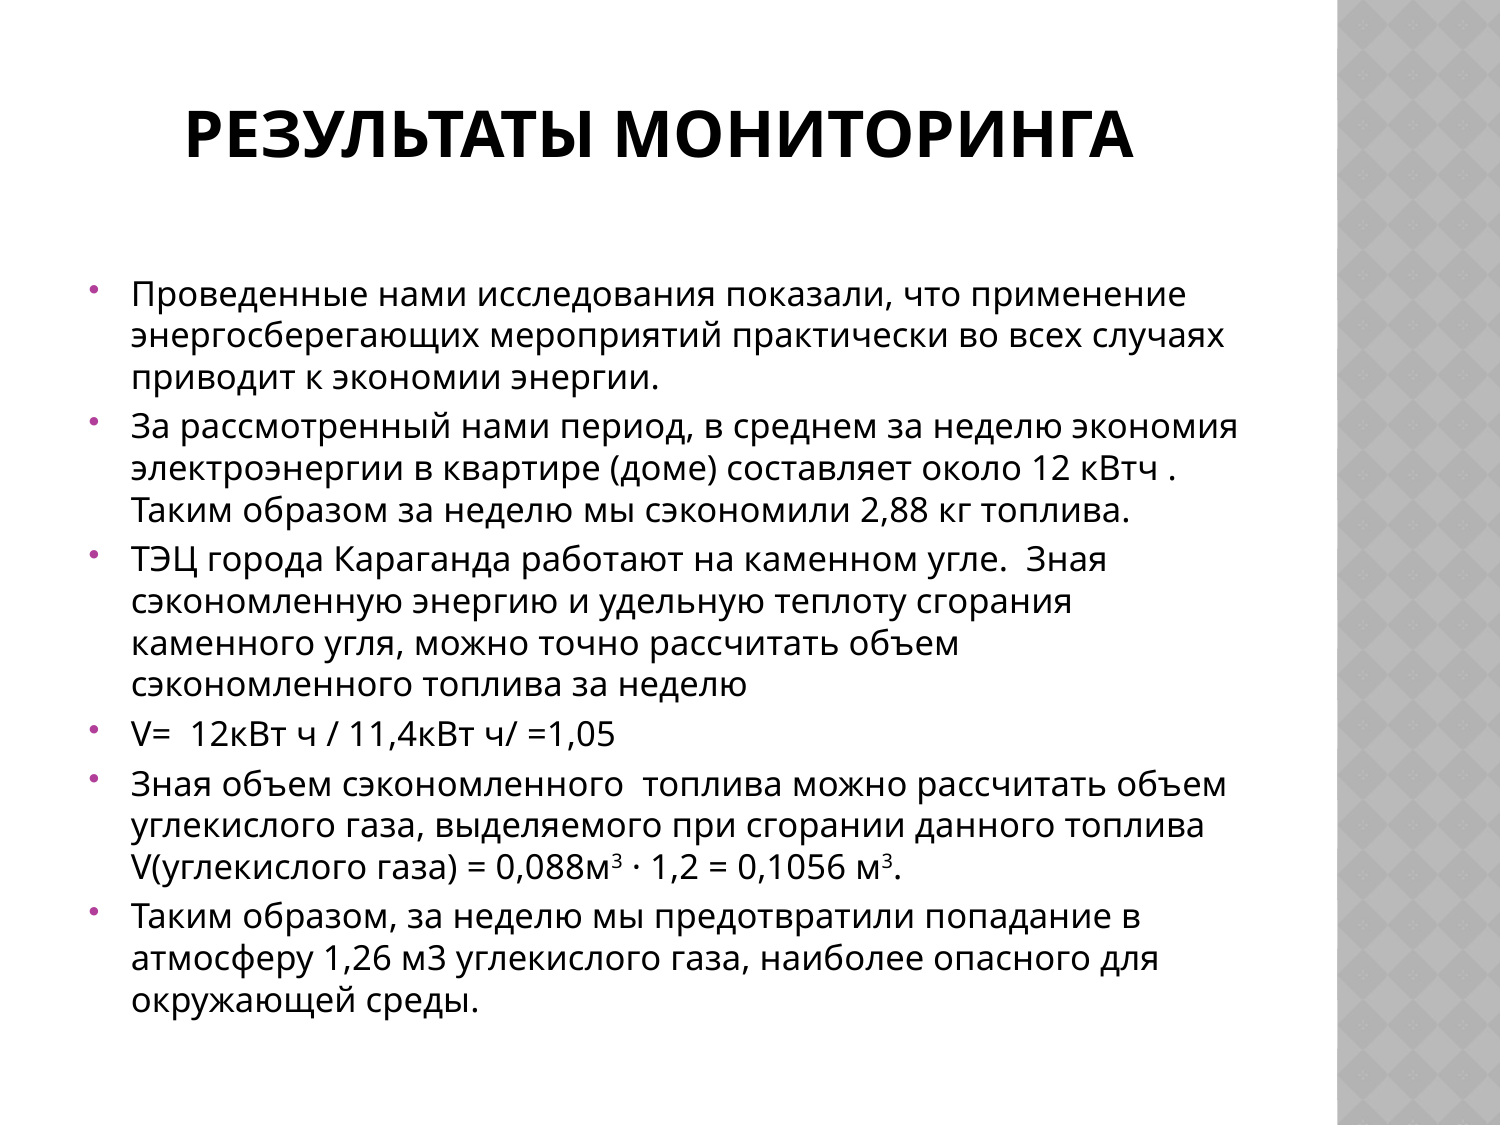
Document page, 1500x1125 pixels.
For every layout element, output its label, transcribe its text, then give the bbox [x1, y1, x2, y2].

title Результаты мониторинга [64, 78, 1253, 185]
list Проведенные нами исследования показали, что применение энергосберегающих мероприятий практически во всех случаях приводит к экономии энергии. За рассмотренный нами период, в среднем за неделю экономия электроэнергии в квартире (доме) составляет около 12 кВтч . Таким образом за неделю мы сэкономили 2,88 кг топлива. ТЭЦ города Караганда работают на каменном угле. Зная сэкономленную энергию и удельную теплоту сгорания каменного угля, можно точно рассчитать объем сэкономленного топлива за неделю V= 12кВт ч / 11,4кВт ч/ =1,05 Зная объем сэкономленного топлива можно рассчитать объем углекислого газа, выделяемого при сгорании данного топлива V(углекислого газа) = 0,088м3 · 1,2 = 0,1056 м3. Таким образом, за неделю мы предотвратили попадание в атмосферу 1,26 м3 углекислого газа, наиболее опасного для окружающей среды. [75, 264, 1263, 1059]
table_cell 3 [1337, 0, 1500, 1125]
